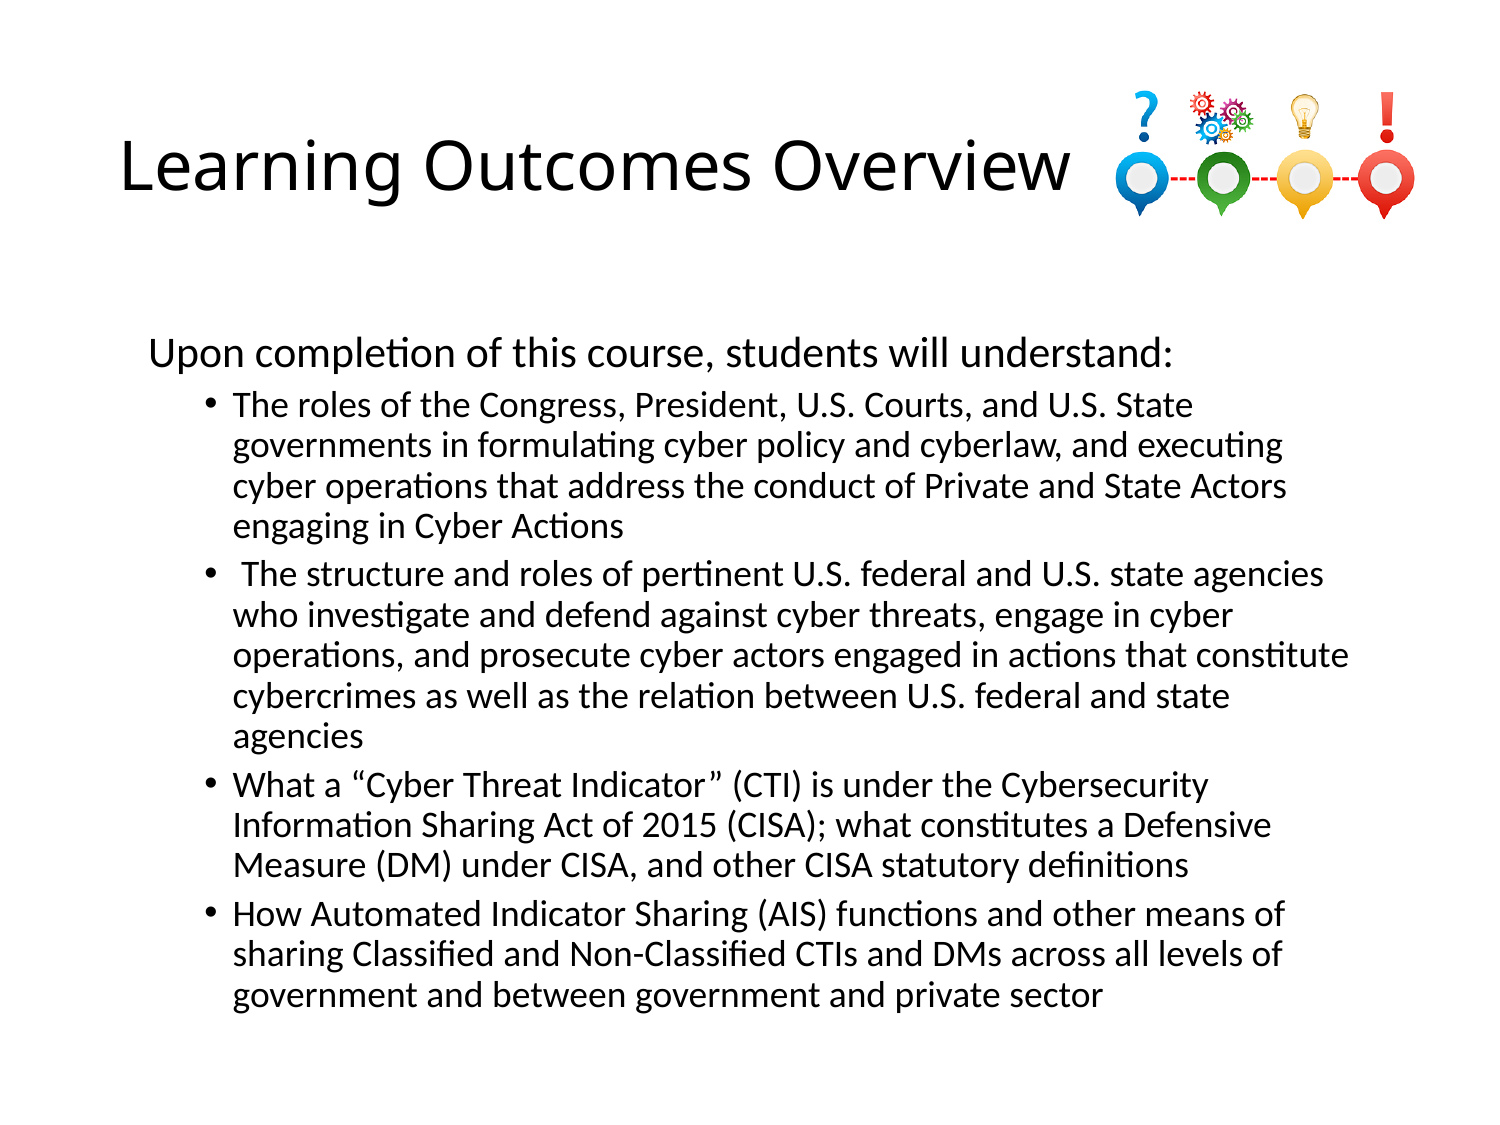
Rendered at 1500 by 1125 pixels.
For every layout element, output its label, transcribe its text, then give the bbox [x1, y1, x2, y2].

title Learning Outcomes Overview 2 [102, 59, 1074, 278]
list Upon completion of this course, students will understand: The roles of the Congress, President, U.S. Courts, and U.S. State governments in formulating cyber policy and cyberlaw, and executing cyber operations that address the conduct of Private and State Actors engaging in Cyber Actions The structure and roles of pertinent U.S. federal and U.S. state agencies who investigate and defend against cyber threats, engage in cyber operations, and prosecute cyber actors engaged in actions that constitute cybercrimes as well as the relation between U.S. federal and state agencies What a “Cyber Threat Indicator” (CTI) is under the Cybersecurity Information Sharing Act of 2015 (CISA); what constitutes a Defensive Measure (DM) under CISA, and other CISA statutory definitions How Automated Indicator Sharing (AIS) functions and other means of sharing Classified and Non-Classified CTIs and DMs across all levels of government and between government and private sector [132, 254, 1368, 969]
picture [1074, 31, 1450, 282]
